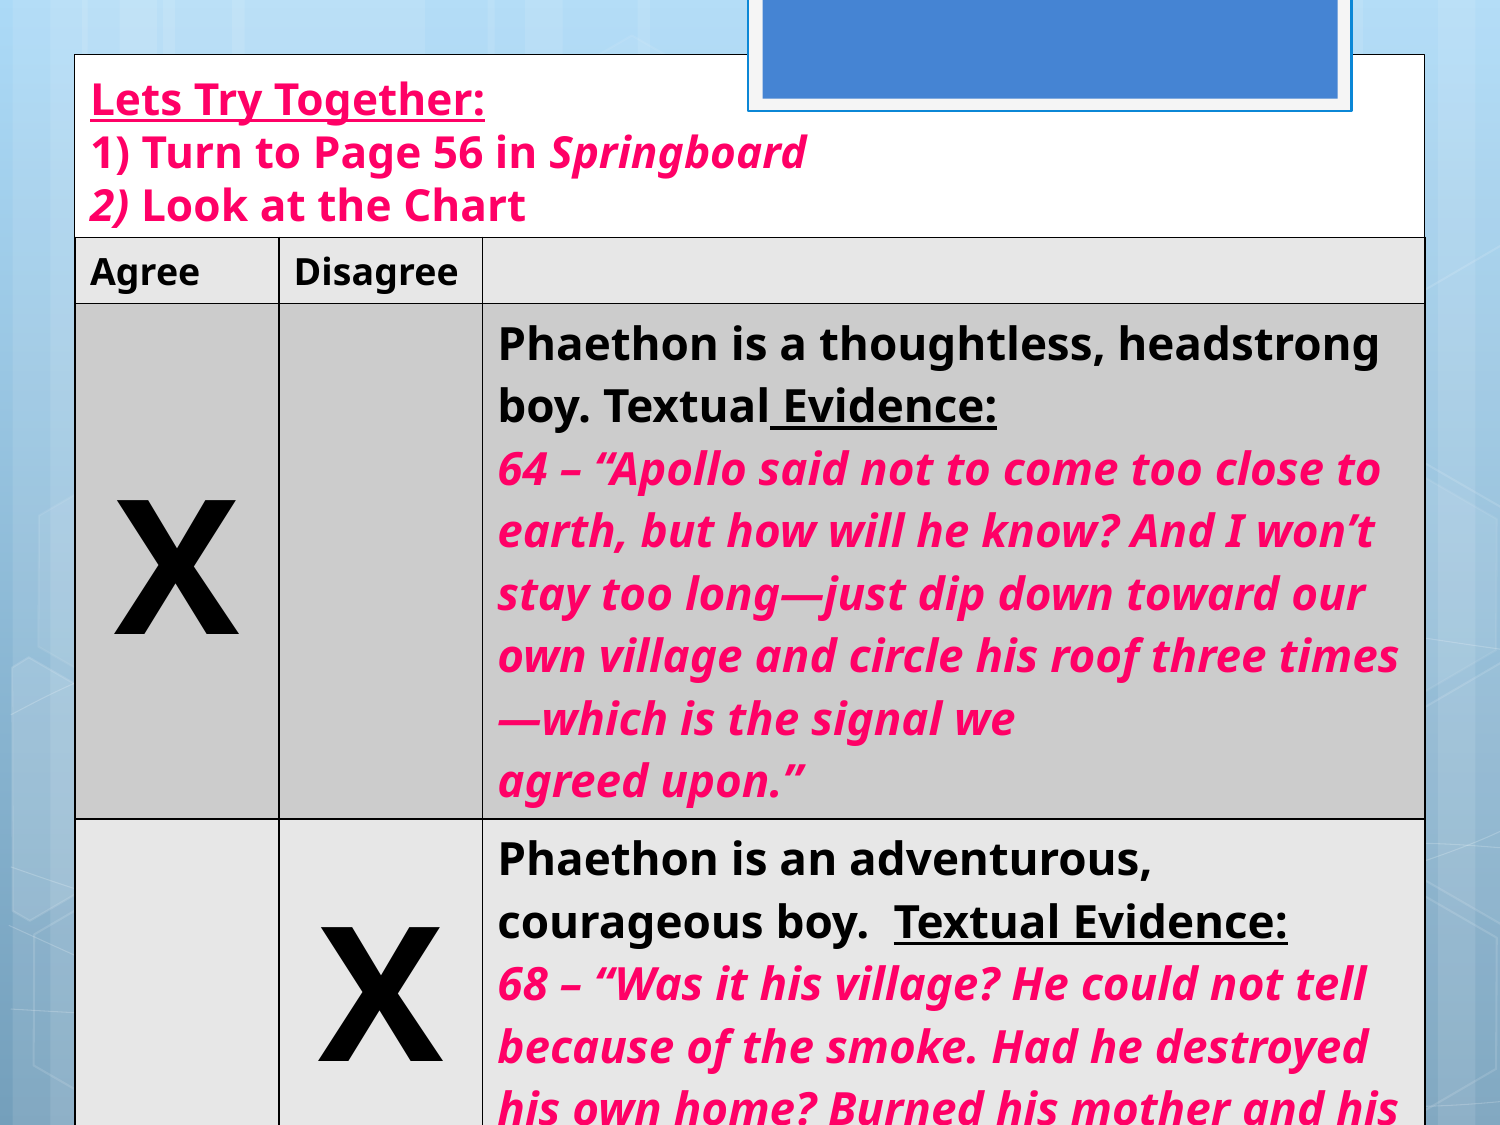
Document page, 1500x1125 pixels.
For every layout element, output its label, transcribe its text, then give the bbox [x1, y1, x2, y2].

table_cell [280, 304, 482, 818]
table_cell Phaethon is an adventurous, courageous boy. Textual Evidence: 68 – “Was it his village? He could not tell because of the smoke. Had he destroyed his own home? Burned his mother and his sisters?” [483, 820, 1424, 1125]
table_cell Phaethon is a thoughtless, headstrong boy. Textual Evidence: 64 – “Apollo said not to come too close to earth, but how will he know? And I won’t stay too long—just dip down toward our own village and circle his roof three times—which is the signal we agreed upon.” [483, 304, 1424, 818]
table_header [483, 238, 1424, 303]
title Lets Try Together: 1) Turn to Page 56 in Springboard 2) Look at the Chart [75, 62, 1425, 237]
table_header Agree [76, 238, 278, 303]
table_header Disagree [280, 238, 482, 303]
table_cell X [76, 304, 278, 818]
table_cell [76, 820, 278, 1125]
table_cell X [280, 820, 482, 1125]
